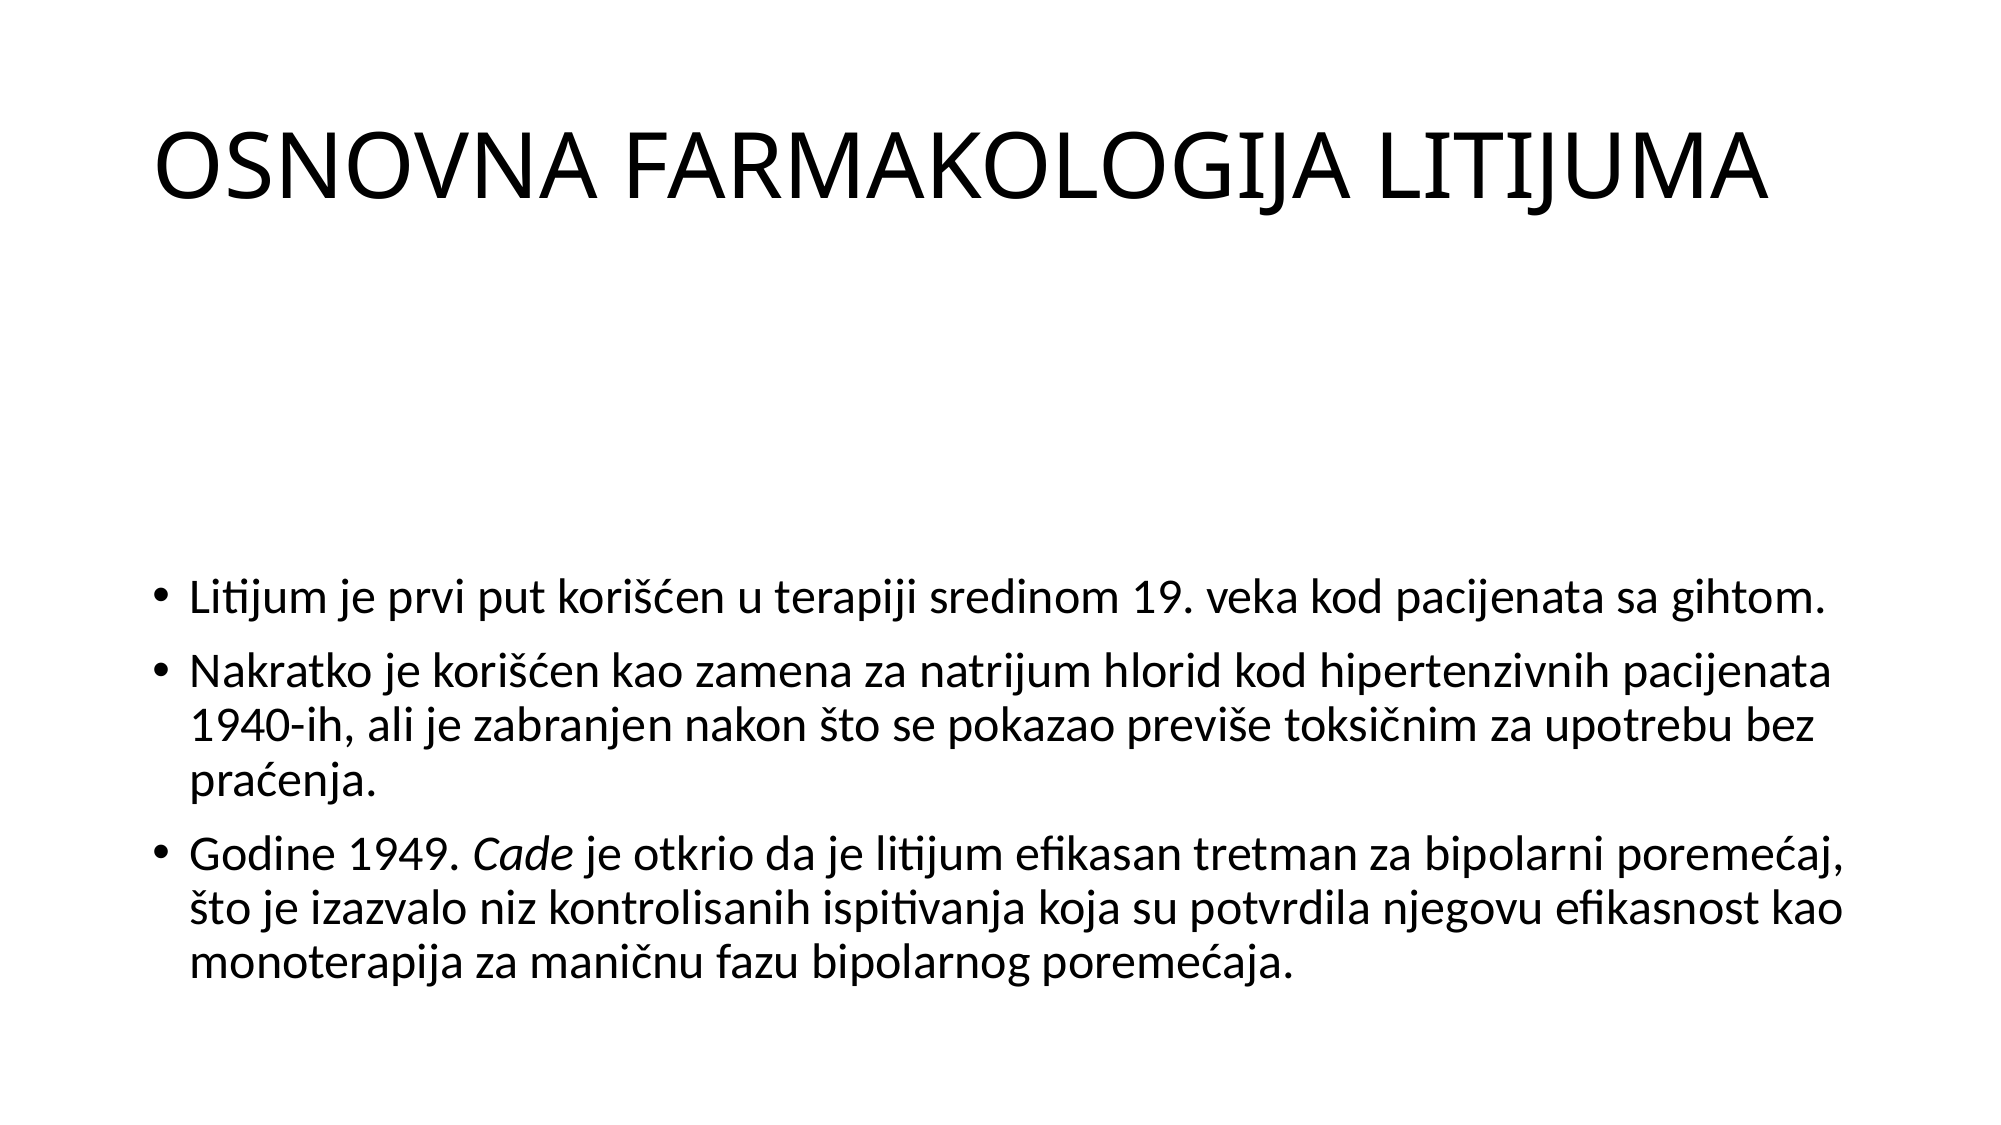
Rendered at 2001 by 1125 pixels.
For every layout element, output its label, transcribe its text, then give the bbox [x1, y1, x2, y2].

title OSNOVNA FARMAKOLOGIJA LITIJUMA [137, 59, 1863, 278]
list Litijum je prvi put korišćen u terapiji sredinom 19. veka kod pacijenata sa gihtom. Nakratko je korišćen kao zamena za natrijum hlorid kod hipertenzivnih pacijenata 1940-ih, ali je zabranjen nakon što se pokazao previše toksičnim za upotrebu bez praćenja. Godine 1949. Cade je otkrio da je litijum efikasan tretman za bipolarni poremećaj, što je izazvalo niz kontrolisanih ispitivanja koja su potvrdila njegovu efikasnost kao monoterapija za maničnu fazu bipolarnog poremećaja. [137, 562, 1863, 1014]
